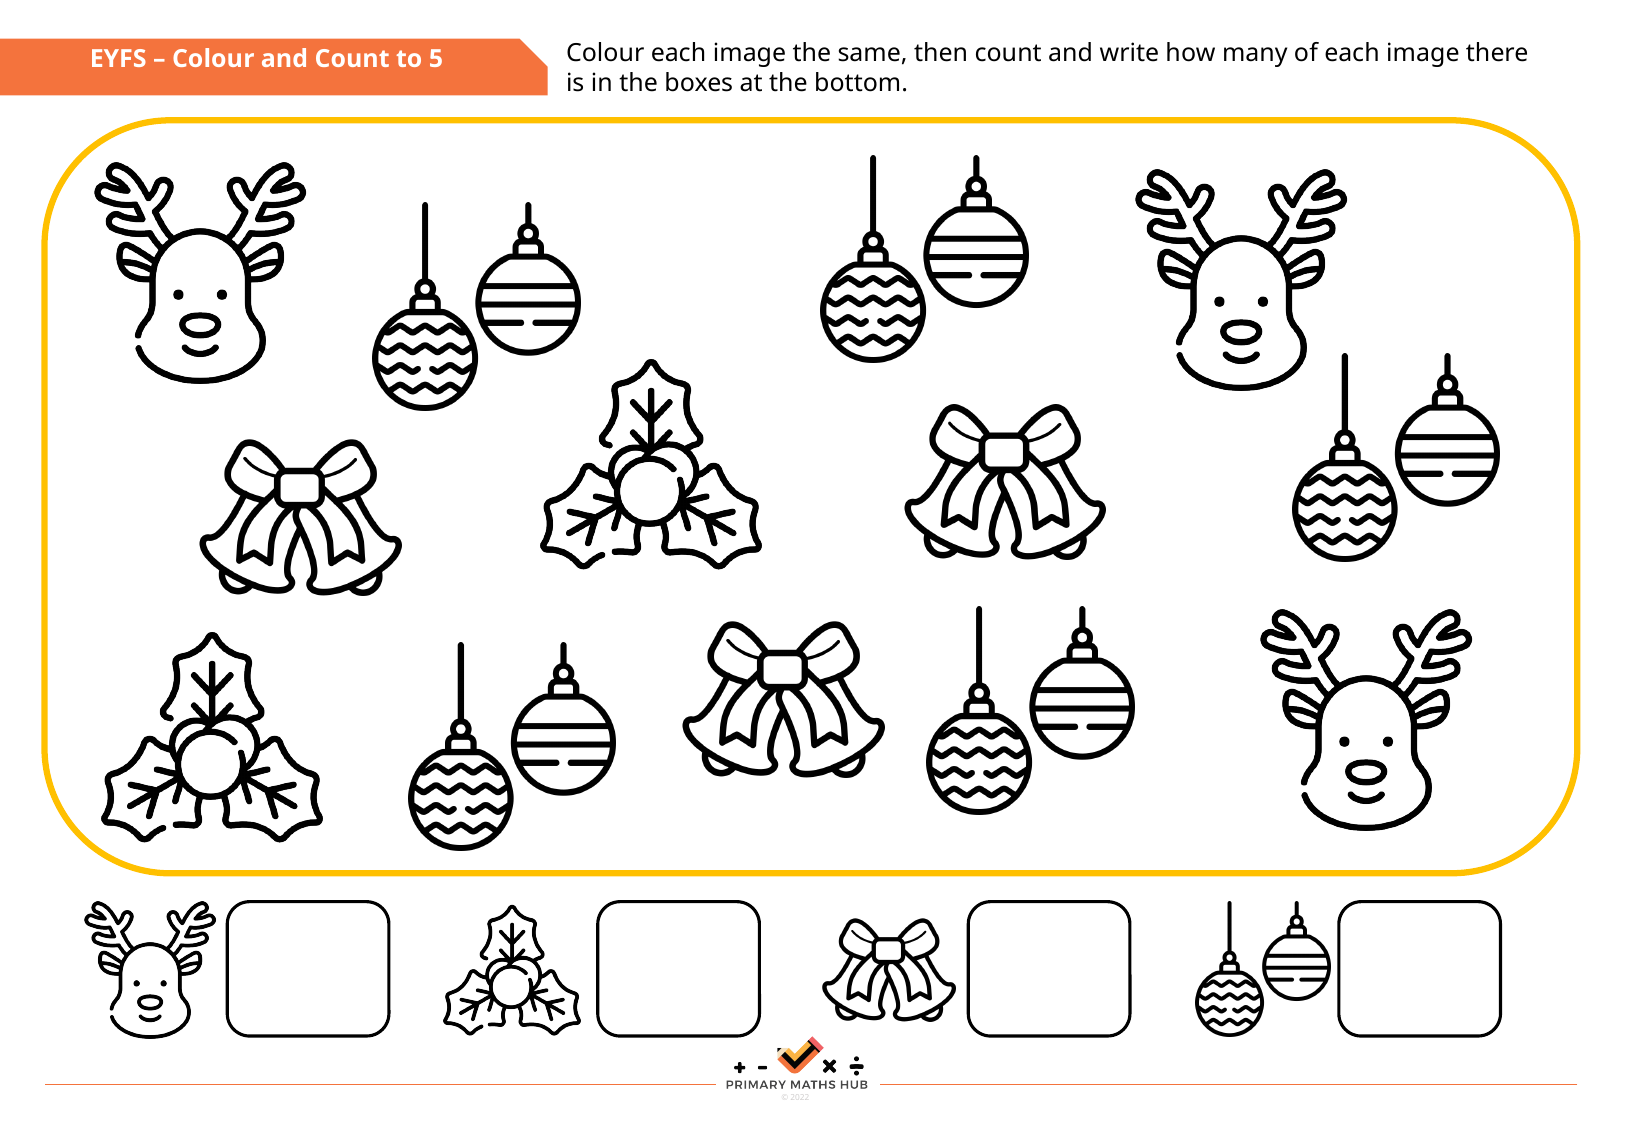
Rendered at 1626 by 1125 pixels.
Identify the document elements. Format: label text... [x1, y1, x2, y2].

picture [722, 901, 958, 1094]
text_box [967, 900, 1131, 1038]
text_box [226, 900, 390, 1038]
picture [901, 378, 1109, 586]
picture [196, 413, 405, 622]
picture [408, 642, 616, 851]
picture [926, 606, 1135, 815]
picture [89, 162, 311, 384]
text_box [596, 900, 761, 1038]
picture [1195, 901, 1331, 1037]
text_box [1337, 900, 1502, 1038]
text_box Colour each image the same, then count and write how many of each image there is in the boxes at the bottom. [551, 29, 1569, 105]
picture [101, 626, 323, 848]
text_box © 2022 [720, 1084, 870, 1110]
text_box [43, 119, 1579, 875]
picture [820, 155, 1029, 363]
text_box EYFS – Colour and Count to 5 [0, 37, 549, 97]
picture [679, 595, 888, 804]
picture [1129, 169, 1500, 562]
picture [372, 202, 762, 575]
picture [81, 901, 219, 1039]
picture [1255, 609, 1477, 832]
picture [443, 901, 581, 1039]
